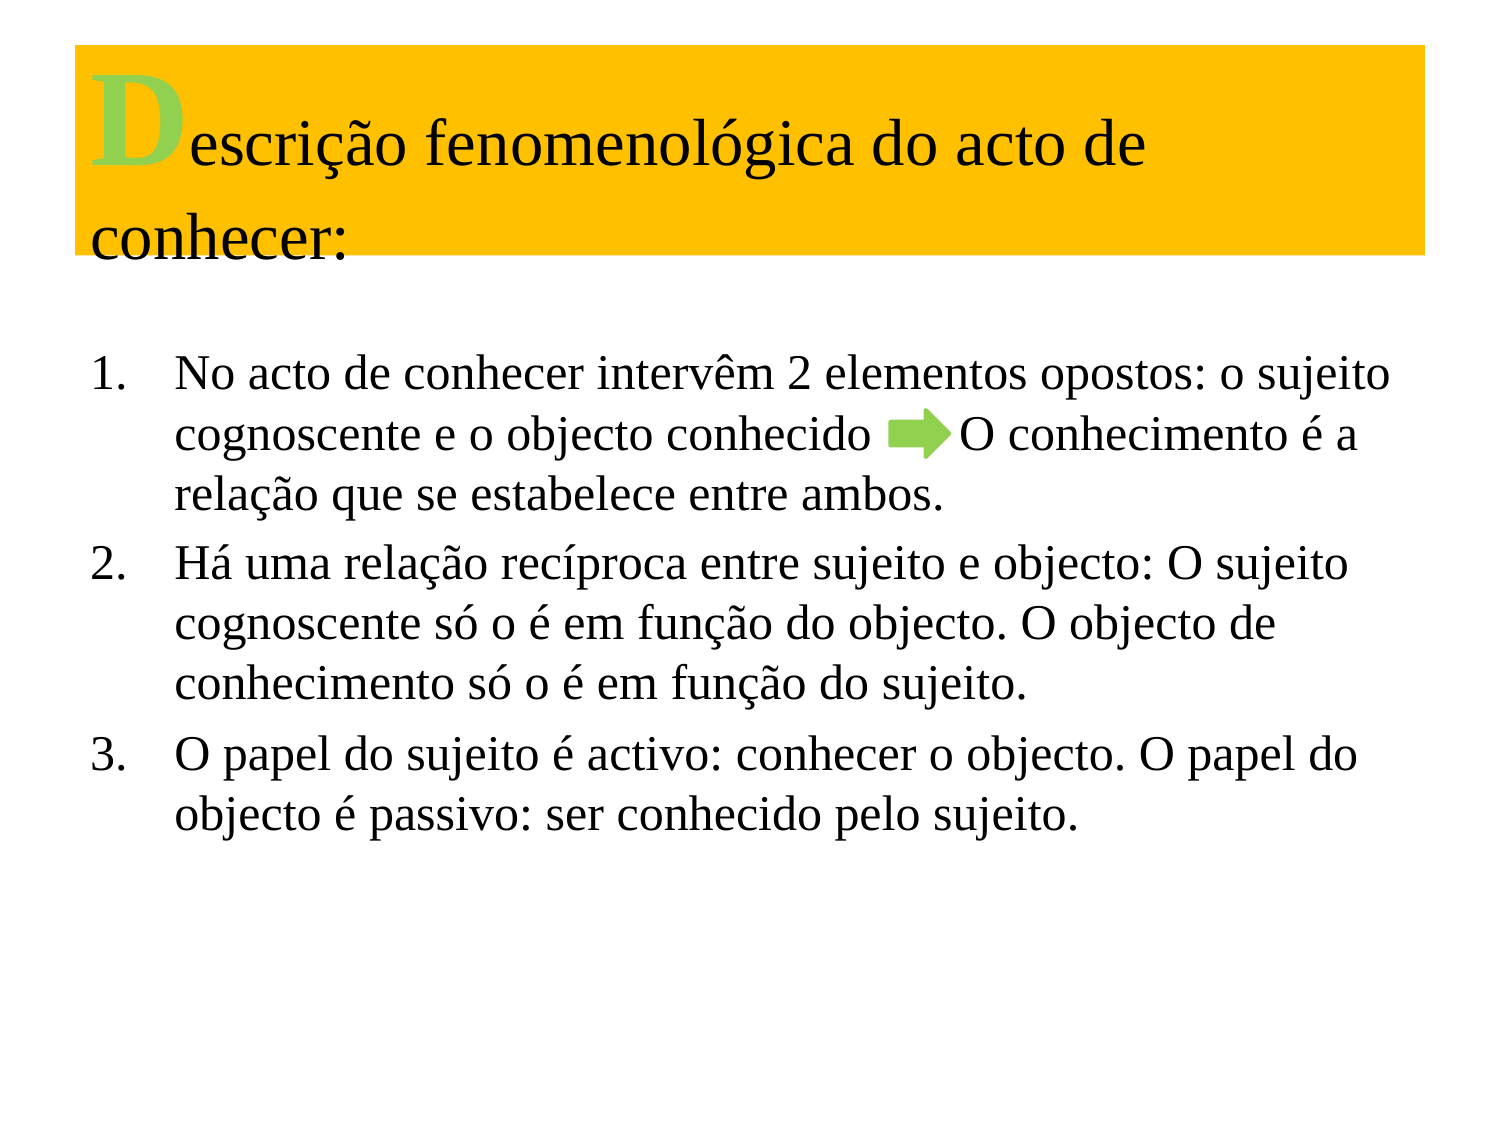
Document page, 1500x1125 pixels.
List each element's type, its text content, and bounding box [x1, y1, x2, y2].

text_box [888, 408, 952, 459]
title Descrição fenomenológica do acto de conhecer: [75, 45, 1425, 256]
list No acto de conhecer intervêm 2 elementos opostos: o sujeito cognoscente e o objecto conhecido O conhecimento é a relação que se estabelece entre ambos. Há uma relação recíproca entre sujeito e objecto: O sujeito cognoscente só o é em função do objecto. O objecto de conhecimento só o é em função do sujeito. O papel do sujeito é activo: conhecer o objecto. O papel do objecto é passivo: ser conhecido pelo sujeito. [75, 262, 1425, 1005]
